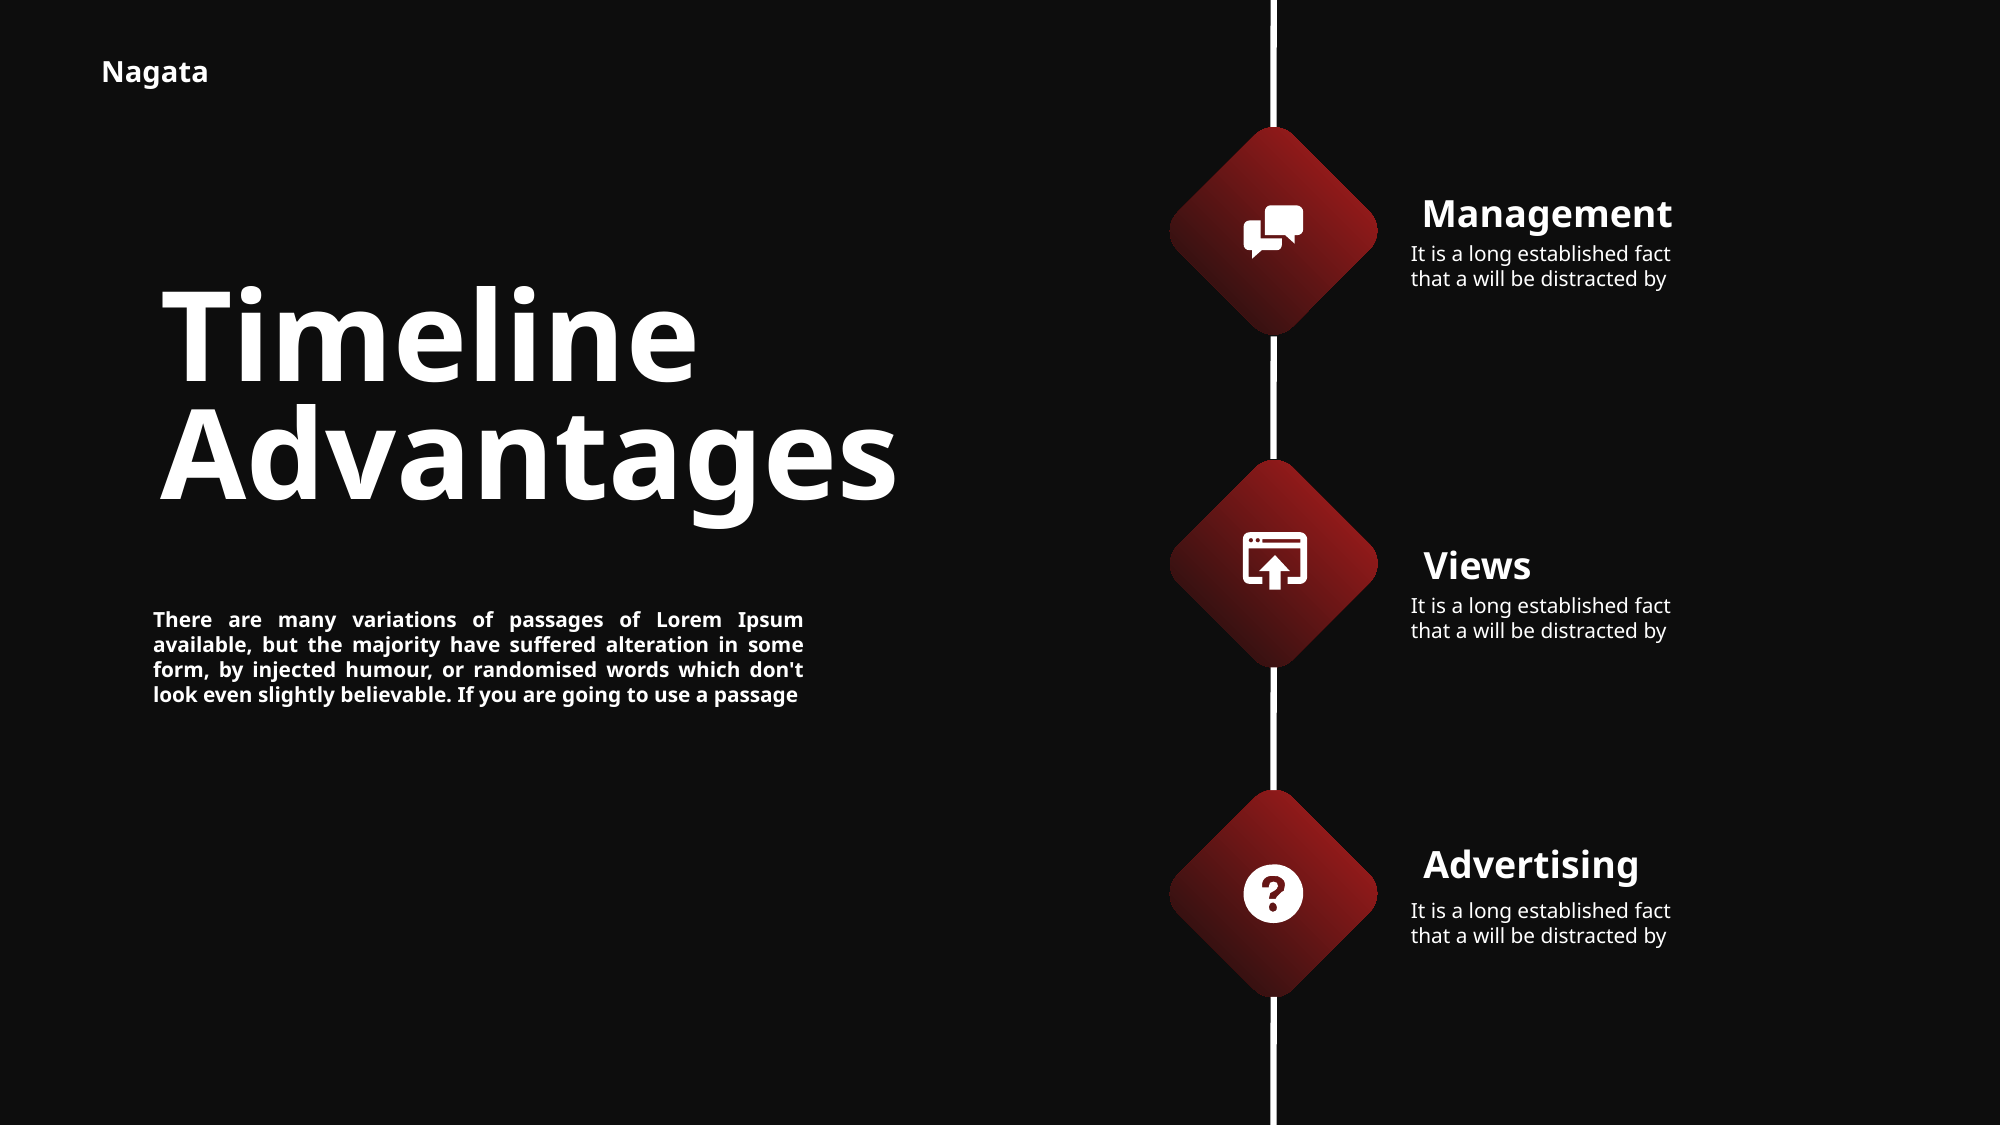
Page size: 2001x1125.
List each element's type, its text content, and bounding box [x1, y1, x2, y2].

text_box It is a long established fact that a will be distracted by [1402, 583, 1680, 651]
text_box It is a long established fact that a will be distracted by [1402, 889, 1680, 956]
text_box Advantages [145, 366, 1013, 532]
text_box [1170, 460, 1378, 668]
text_box Nagata [86, 46, 275, 96]
text_box [1169, 127, 1378, 335]
text_box It is a long established fact that a will be distracted by [1402, 232, 1680, 299]
text_box There are many variations of passages of Lorem Ipsum available, but the majority have suffered alteration in some form, by injected humour, or randomised words which don't look even slightly believable. If you are going to use a passage [144, 598, 813, 715]
text_box [1242, 532, 1308, 584]
text_box [1264, 205, 1304, 244]
text_box Views [1415, 533, 1541, 583]
text_box Timeline [145, 249, 860, 366]
text_box [1243, 220, 1282, 259]
text_box [1169, 790, 1378, 998]
text_box [1258, 555, 1290, 590]
text_box Management [1413, 181, 1682, 244]
text_box [1243, 864, 1304, 924]
text_box Advertising [1415, 832, 1649, 889]
